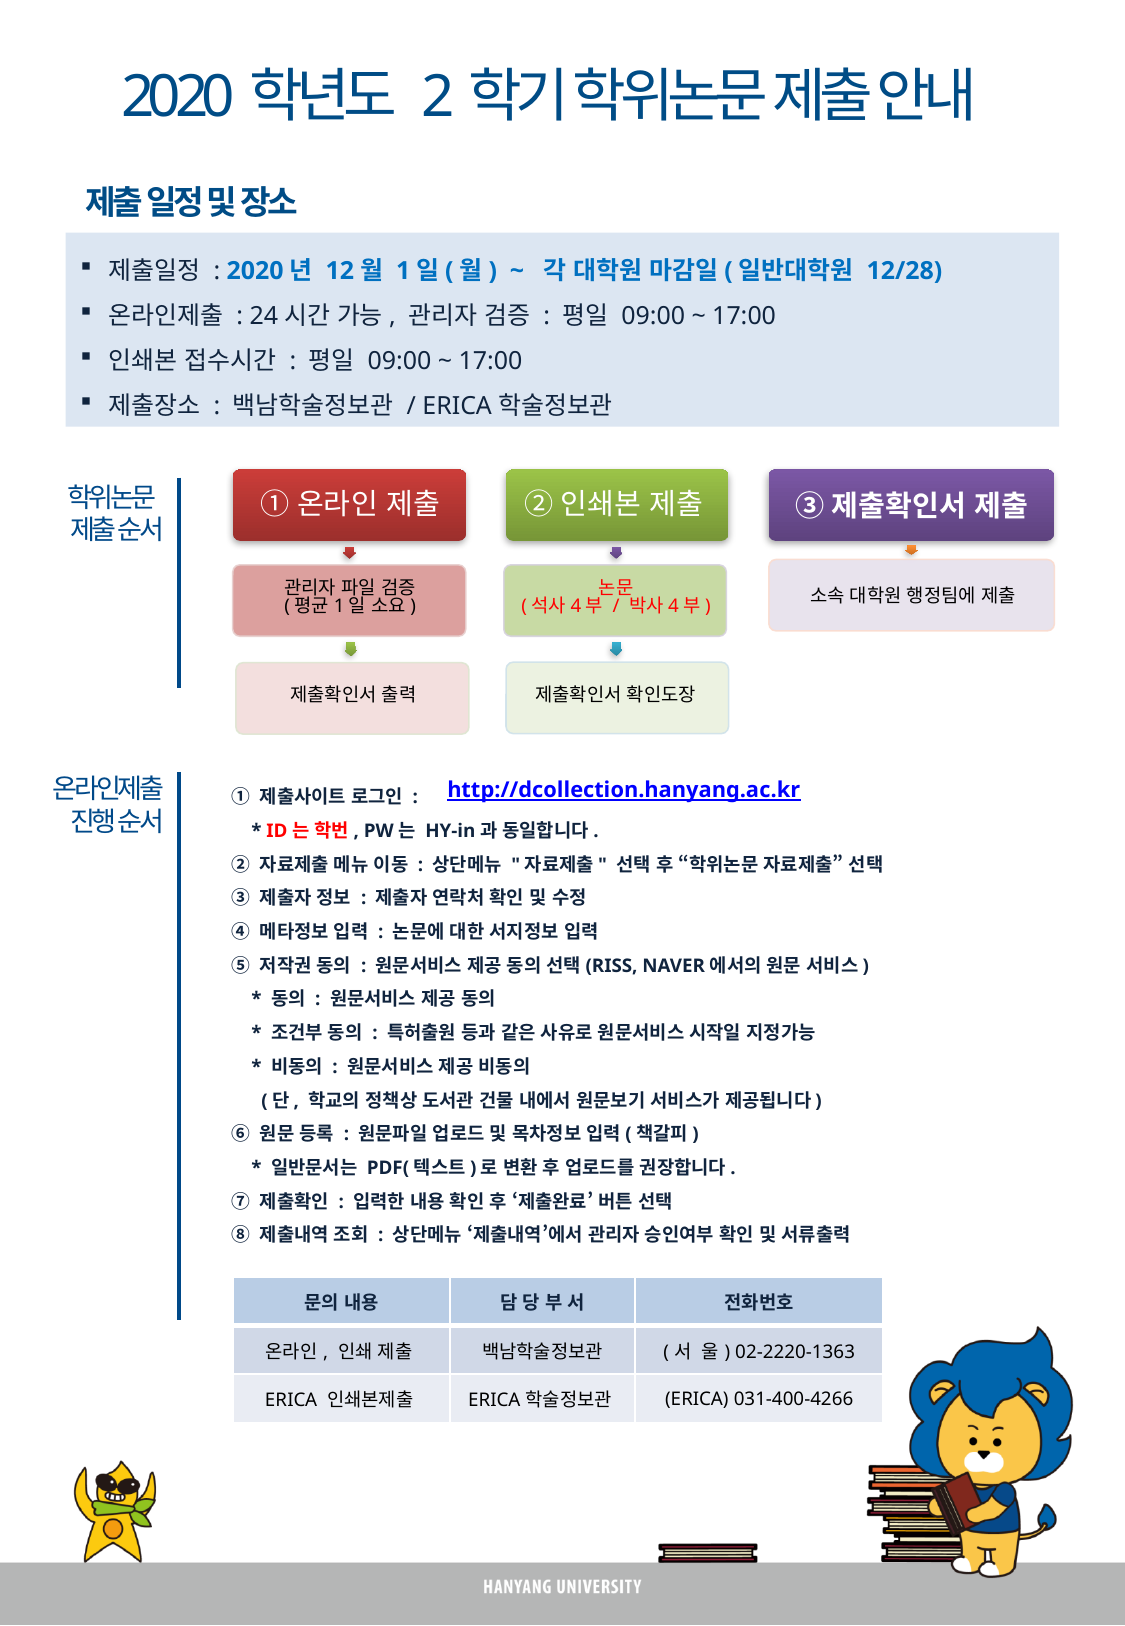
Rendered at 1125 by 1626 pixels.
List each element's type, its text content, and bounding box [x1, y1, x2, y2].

picture [0, 762, 1125, 1625]
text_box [0, 764, 180, 1320]
text_box 2020학년도 2학기 학위논문 제출 안내 [106, 51, 1069, 136]
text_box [0, 472, 180, 689]
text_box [232, 398, 1055, 805]
text_box 제출일정 : 2020년 12월 1일(월) ~ 각 대학원 마감일(일반대학원 12/28) 온라인제출 : 24시간 가능, 관리자 검증 : 평일 09:00 ~ 17:00 인쇄본 접수시간 : 평일 09:00 ~ 17:00 제출장소 : 백남학술정보관 / ERICA학술정보관 [65, 232, 1060, 427]
text_box 제출 일정 및 장소 [68, 178, 457, 224]
